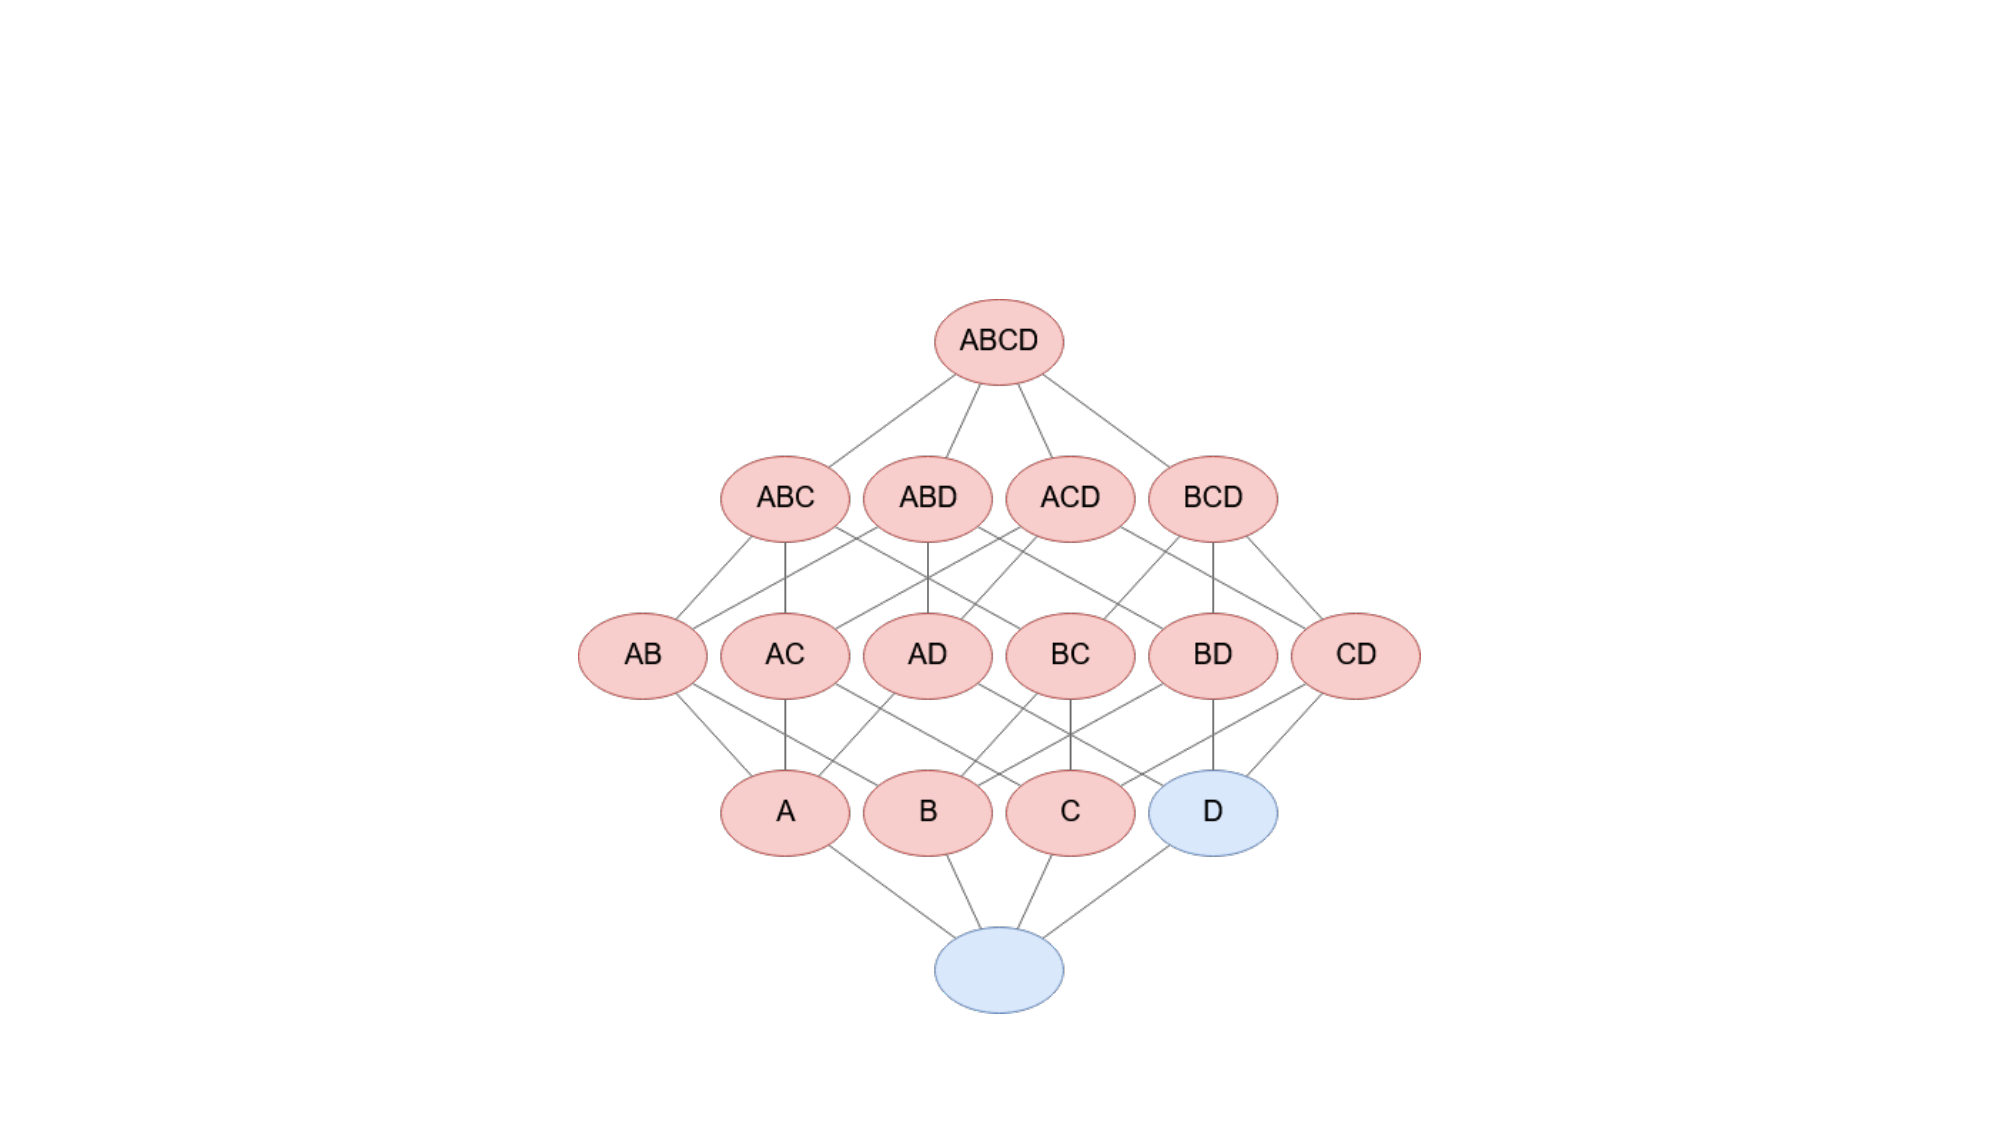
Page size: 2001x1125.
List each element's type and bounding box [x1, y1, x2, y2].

list [578, 299, 1421, 1014]
